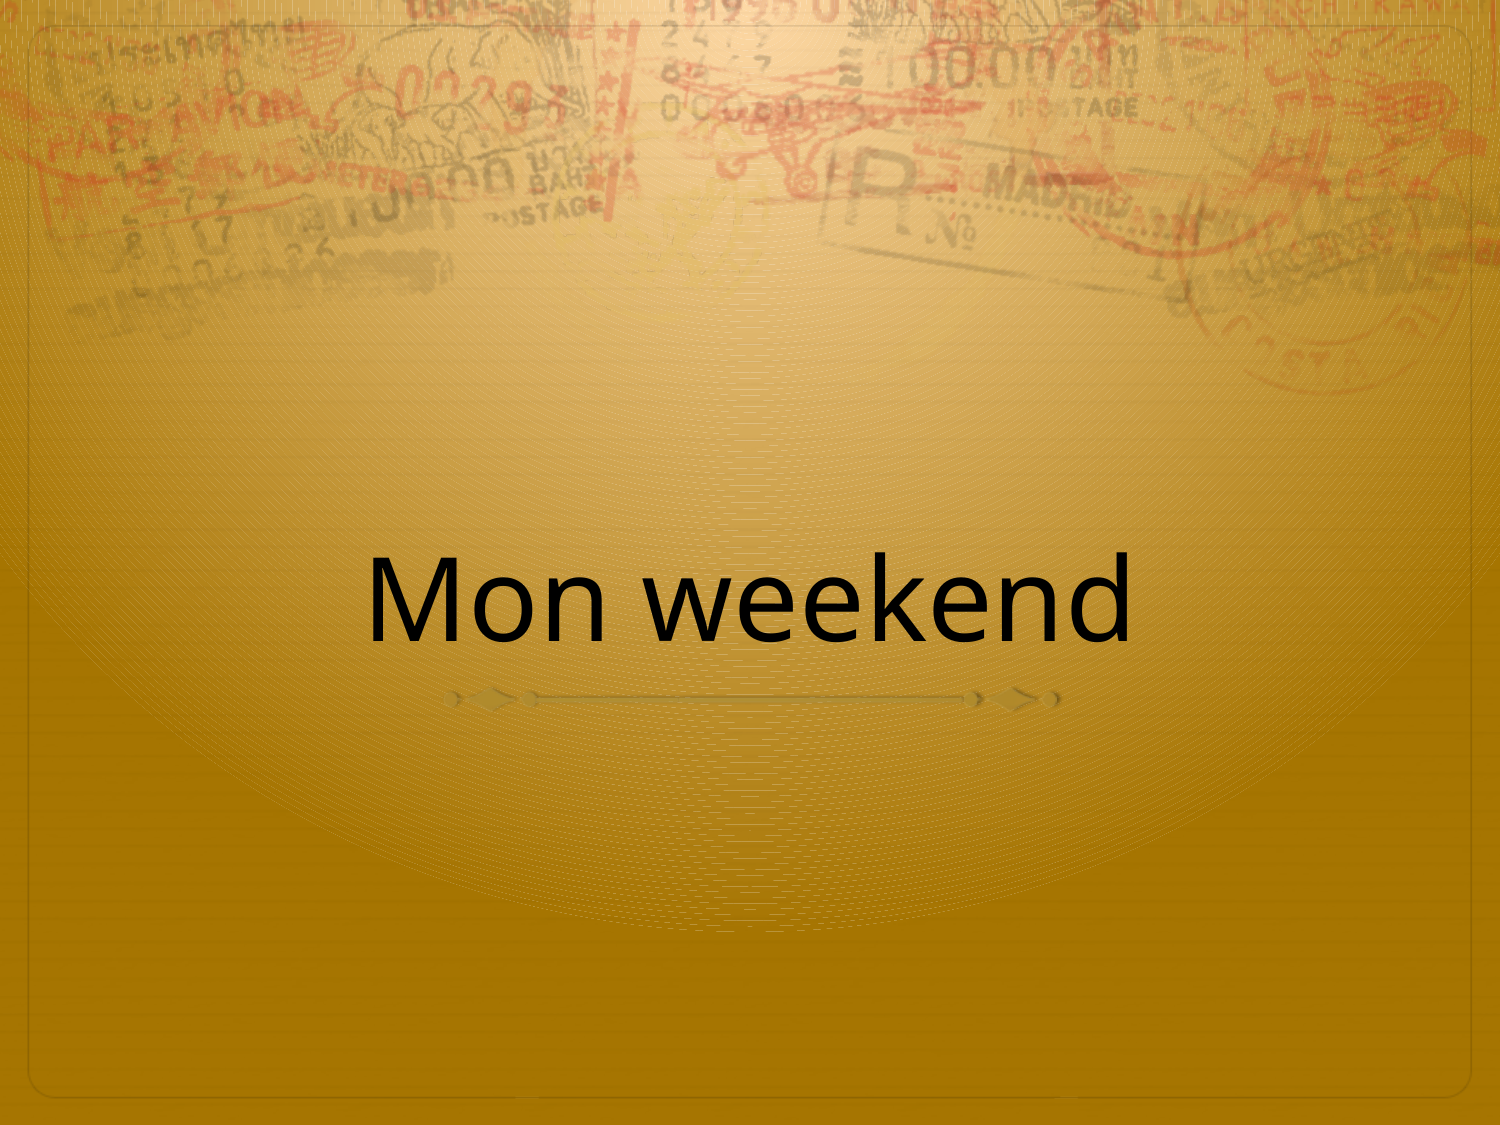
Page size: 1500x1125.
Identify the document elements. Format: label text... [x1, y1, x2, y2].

picture [0, 0, 1500, 1125]
title Mon weekend [93, 244, 1407, 673]
